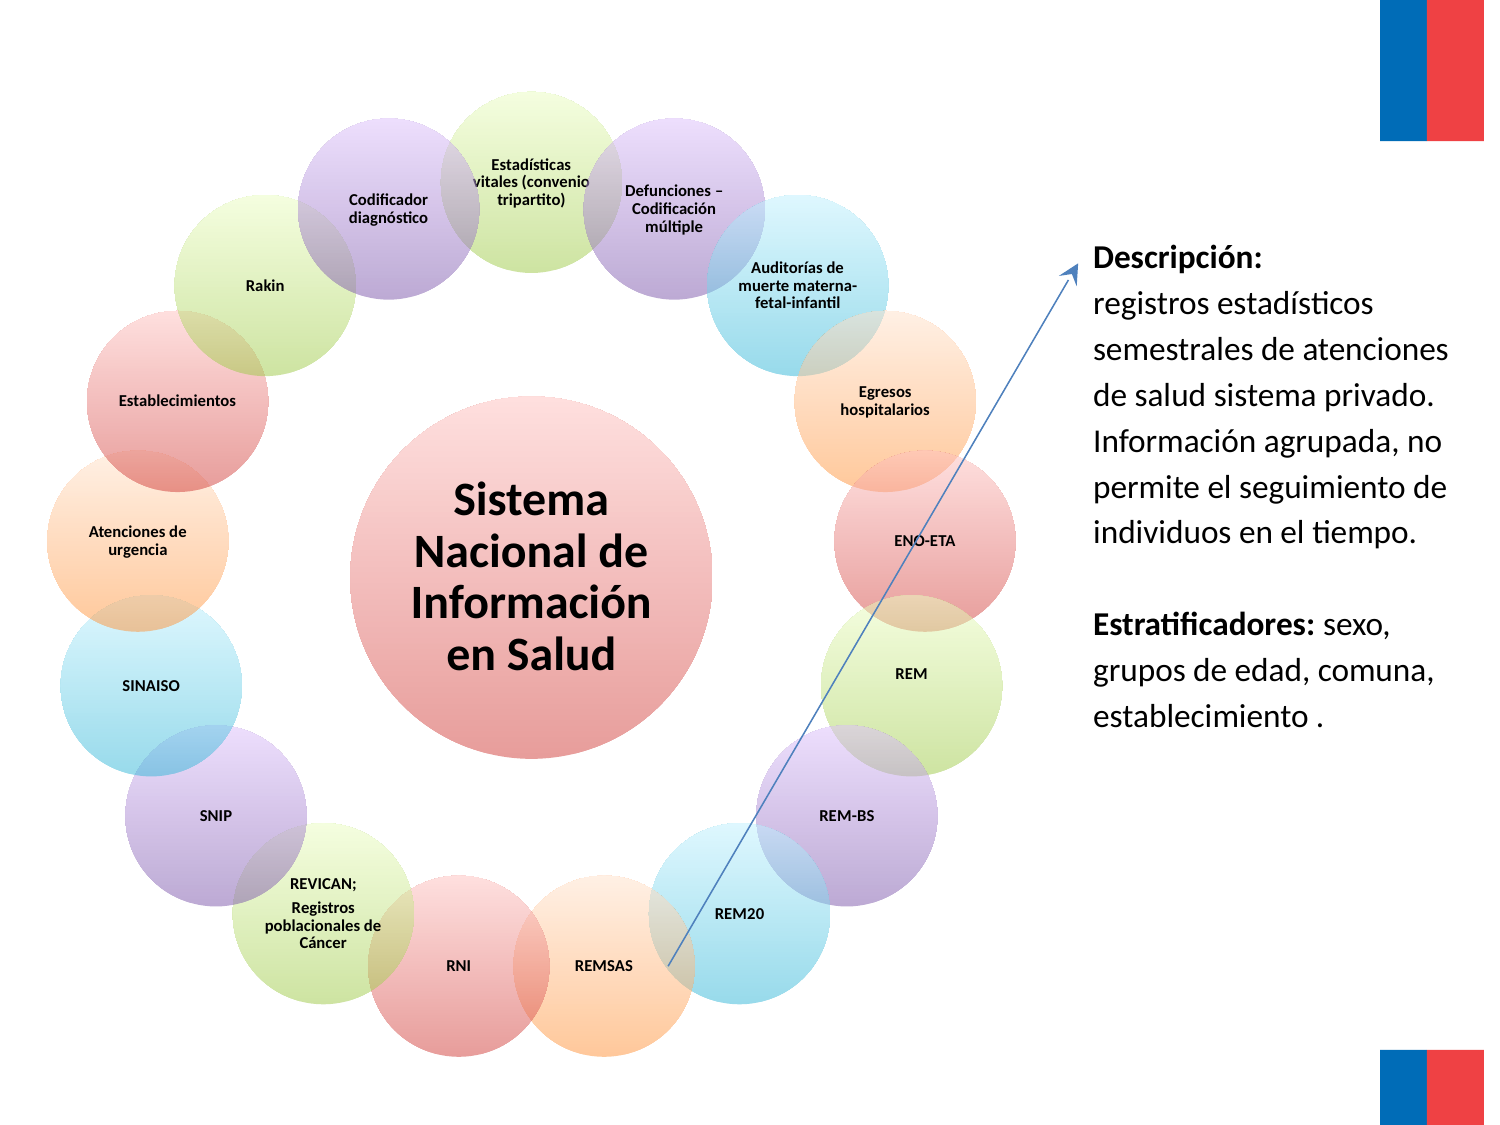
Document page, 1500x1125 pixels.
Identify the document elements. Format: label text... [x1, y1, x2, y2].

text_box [667, 263, 1079, 967]
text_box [47, 91, 1016, 1057]
text_box Descripción: registros estadísticos semestrales de atenciones de salud sistema privado. Información agrupada, no permite el seguimiento de individuos en el tiempo. Estratificadores: sexo, grupos de edad, comuna, establecimiento . [1078, 221, 1498, 643]
